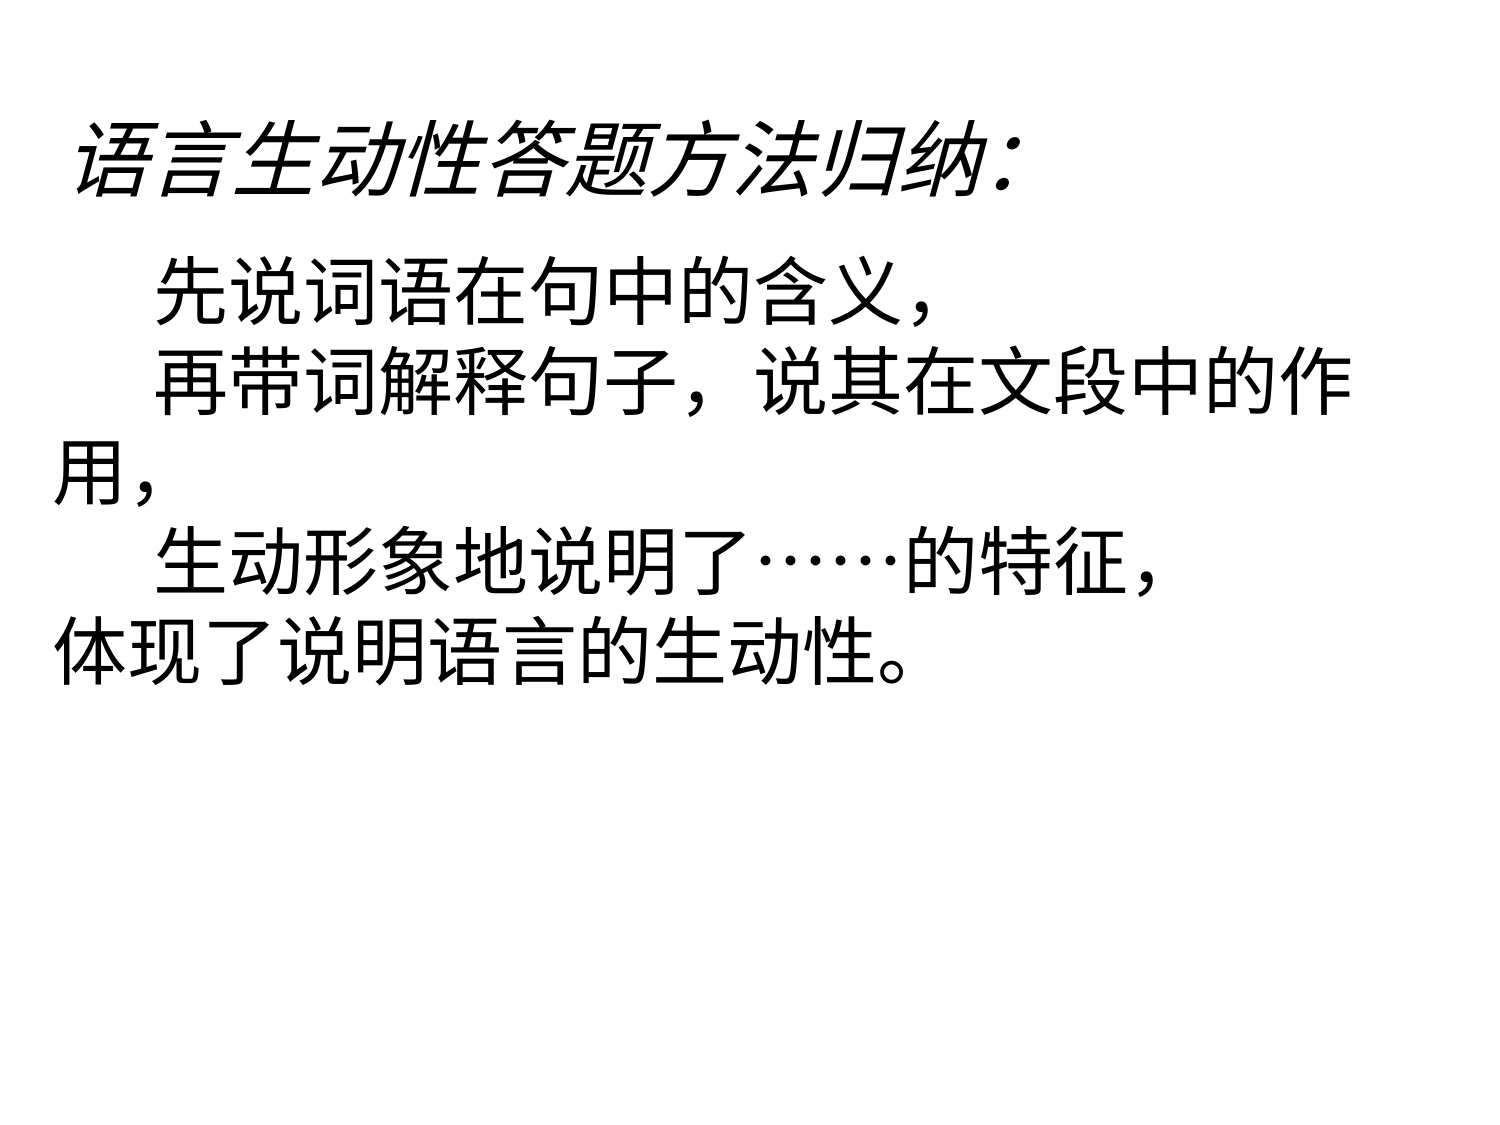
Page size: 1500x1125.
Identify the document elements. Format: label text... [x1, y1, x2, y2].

text_box 先说词语在句中的含义， 再带词解释句子，说其在文段中的作用， 生动形象地说明了……的特征， 体现了说明语言的生动性。 [37, 237, 1400, 703]
text_box 语言生动性答题方法归纳： [50, 99, 1000, 237]
